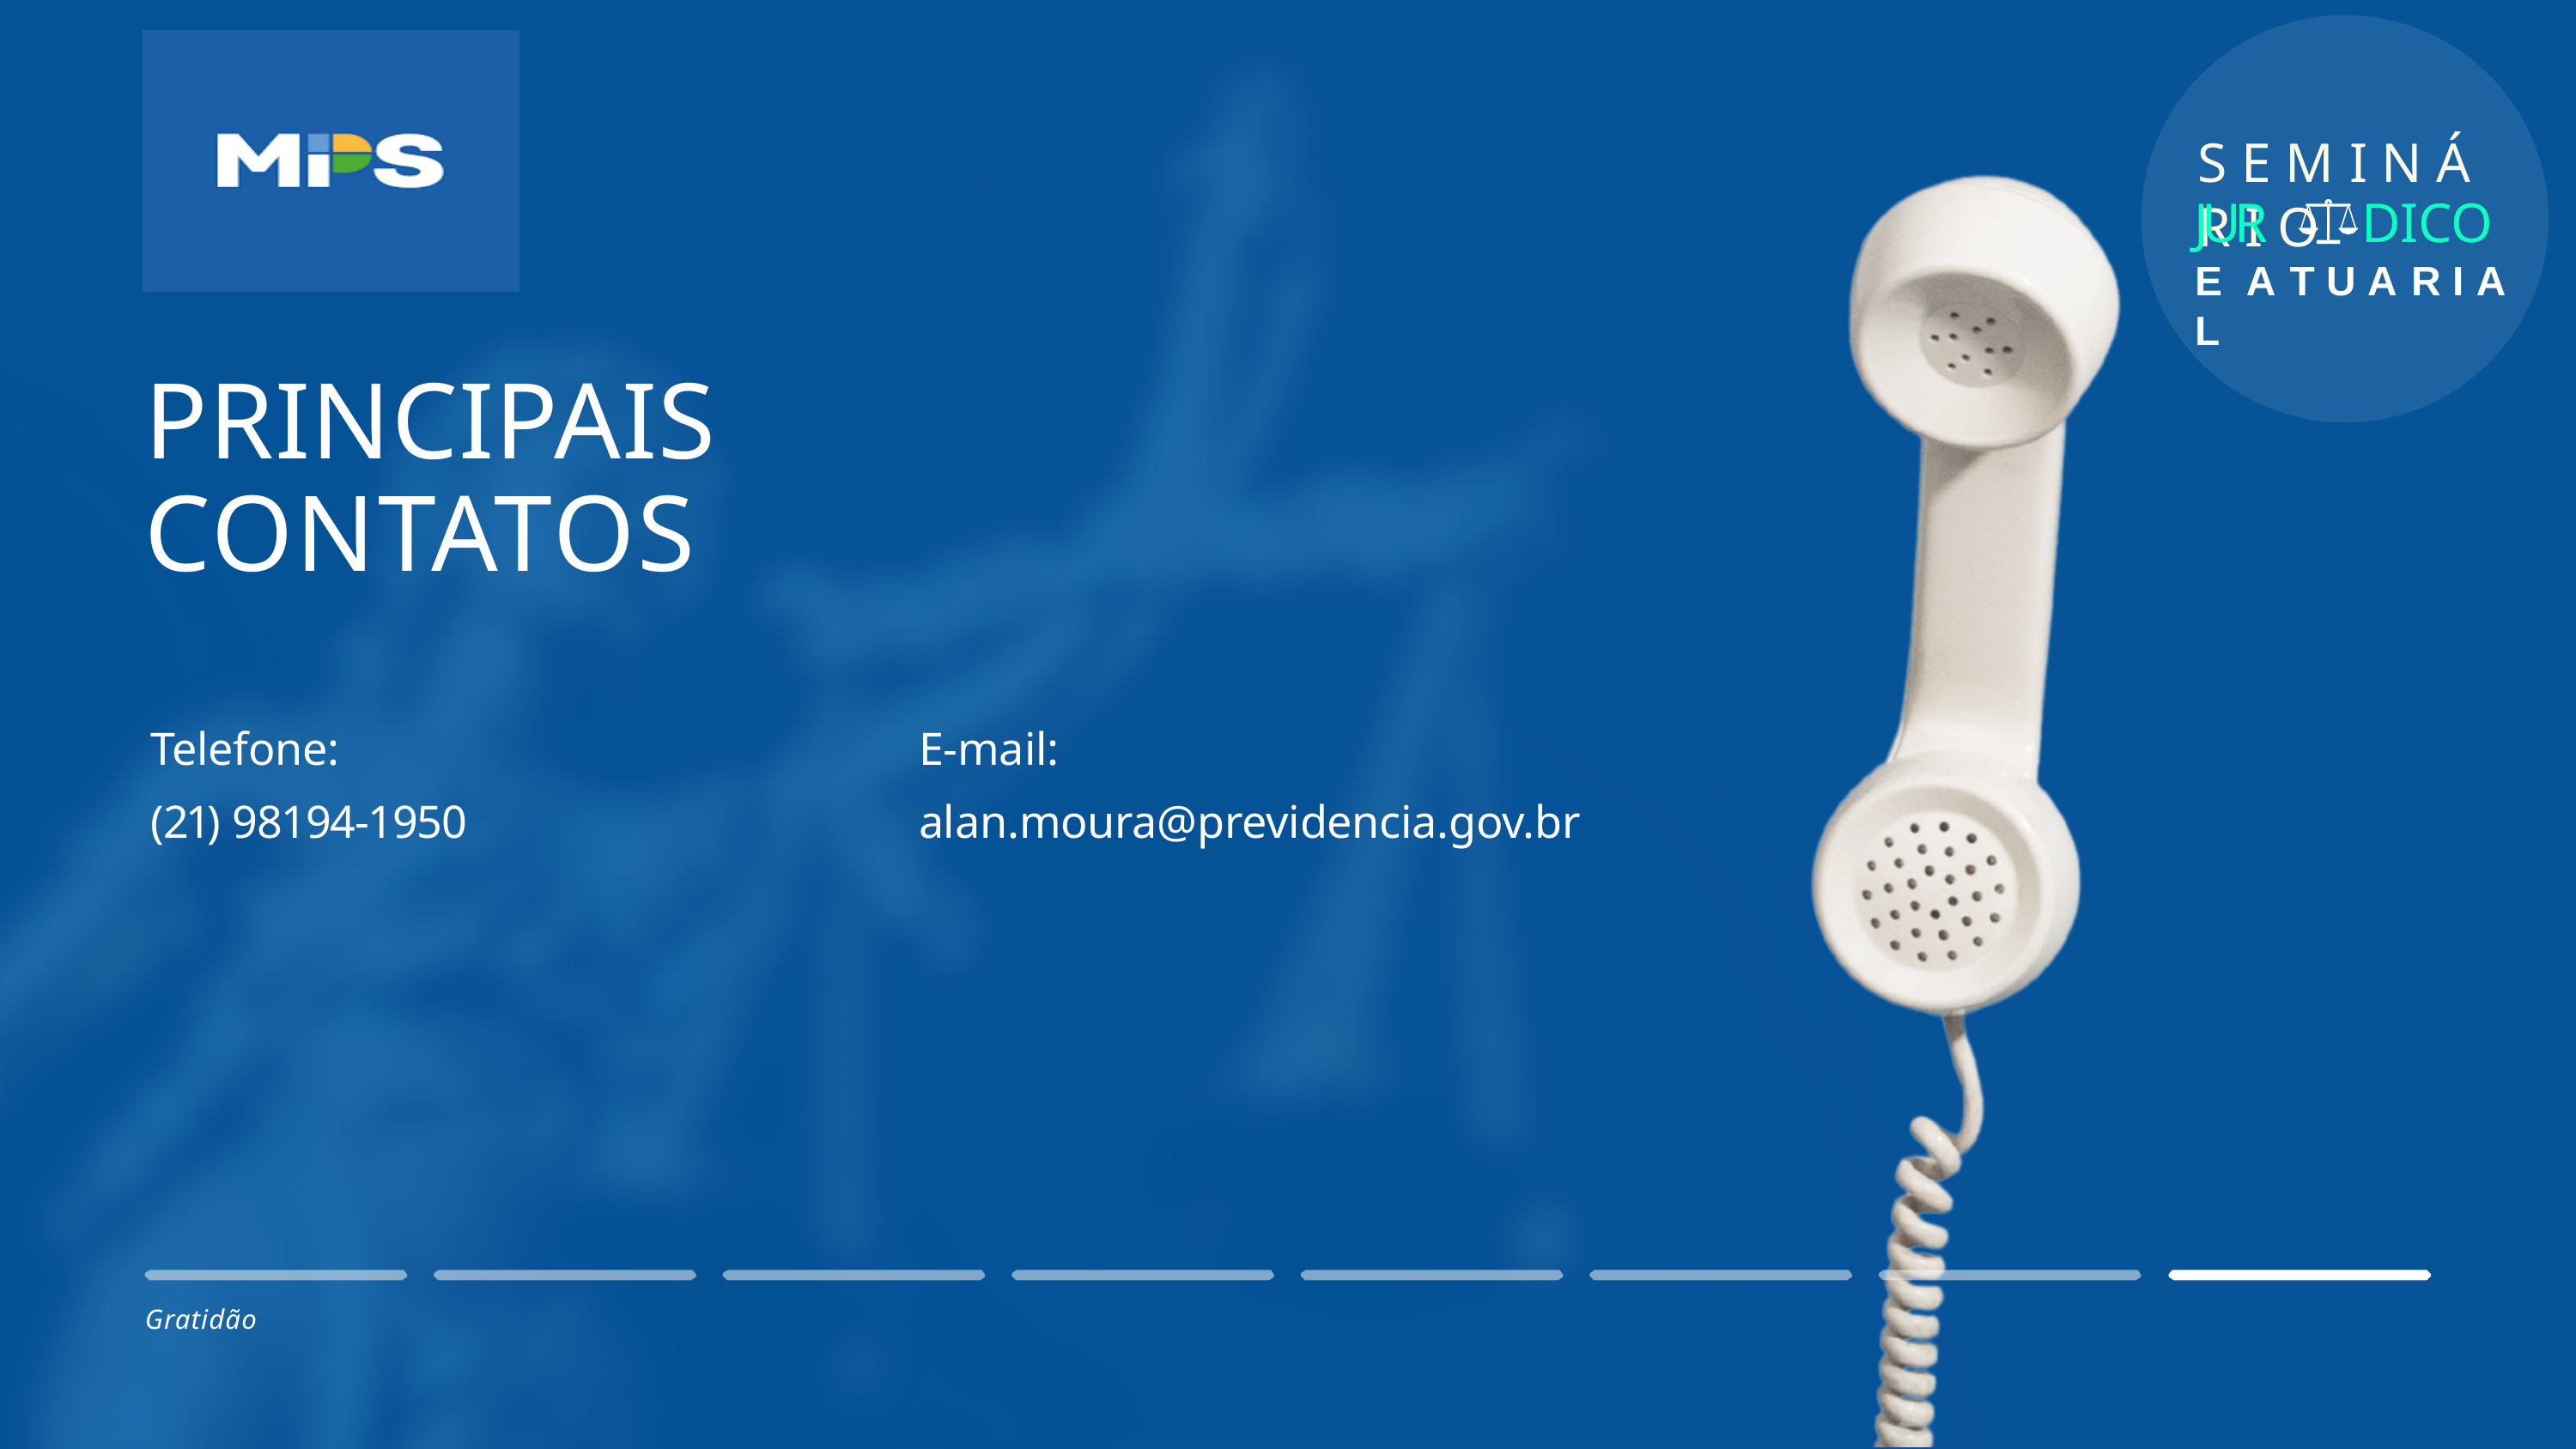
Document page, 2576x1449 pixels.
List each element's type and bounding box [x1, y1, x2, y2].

text_box [0, 0, 2576, 1447]
picture [143, 29, 519, 293]
